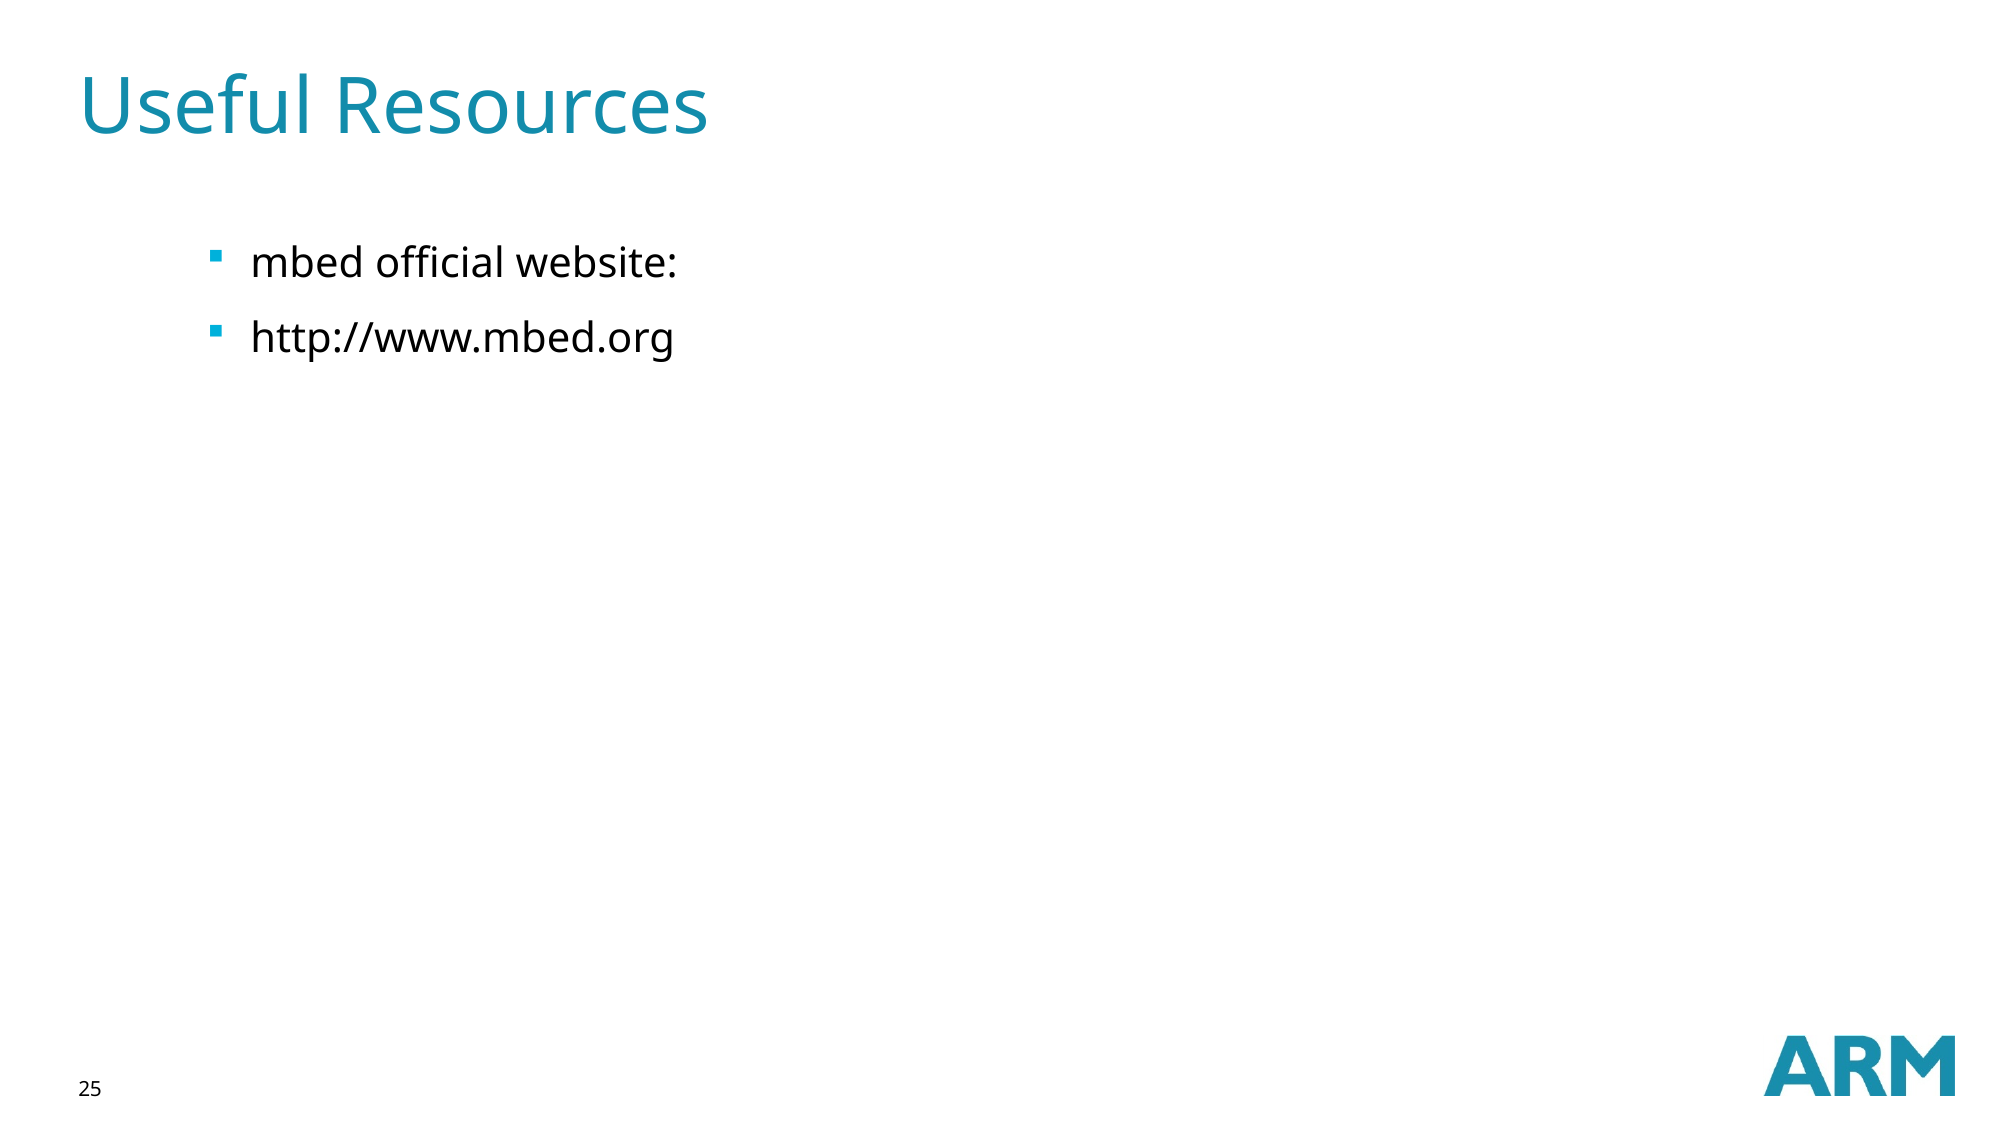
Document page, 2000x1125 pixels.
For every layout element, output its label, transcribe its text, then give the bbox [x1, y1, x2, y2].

title Useful Resources [78, 55, 1910, 150]
picture [1763, 1035, 1955, 1096]
list mbed official website: http://www.mbed.org [118, 236, 1909, 1004]
